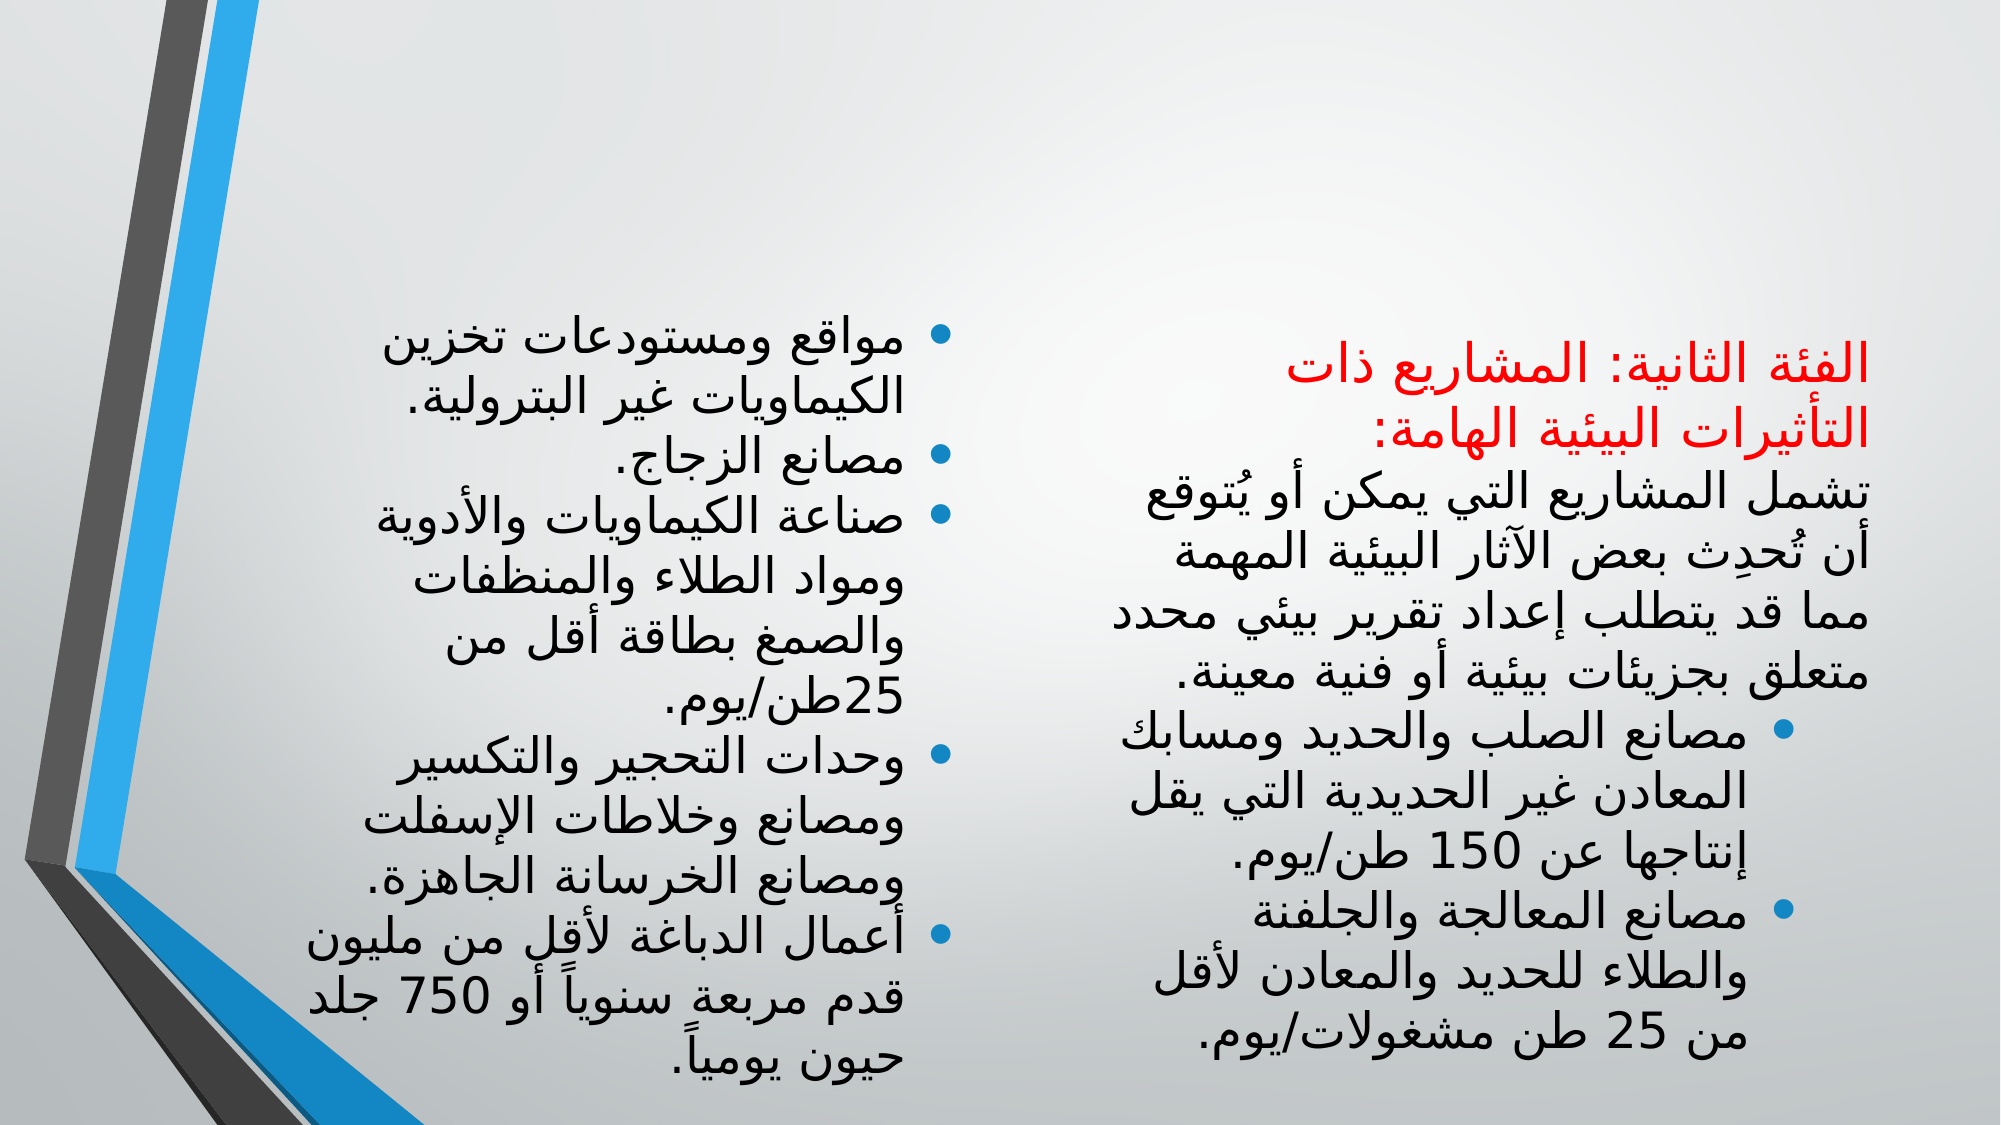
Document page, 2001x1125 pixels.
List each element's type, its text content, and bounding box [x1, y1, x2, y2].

list الفئة الثانية: المشاريع ذات التأثيرات البيئية الهامة: تشمل المشاريع التي يمكن أو يُتوقع أن تُحدِث بعض الآثار البيئية المهمة مما قد يتطلب إعداد تقرير بيئي محدد متعلق بجزيئات بيئية أو فنية معينة. مصانع الصلب والحديد ومسابك المعادن غير الحديدية التي يقل إنتاجها عن 150 طن/يوم. مصانع المعالجة والجلفنة والطلاء للحديد والمعادن لأقل من 25 طن مشغولات/يوم. [1083, 437, 1887, 950]
list مواقع ومستودعات تخزين الكيماويات غير البترولية. مصانع الزجاج. صناعة الكيماويات والأدوية ومواد الطلاء والمنظفات والصمغ بطاقة أقل من 25طن/يوم. وحدات التحجير والتكسير ومصانع وخلاطات الإسفلت ومصانع الخرسانة الجاهزة. أعمال الدباغة لأقل من مليون قدم مربعة سنوياً أو 750 جلد حيون يومياً. [243, 437, 1083, 950]
